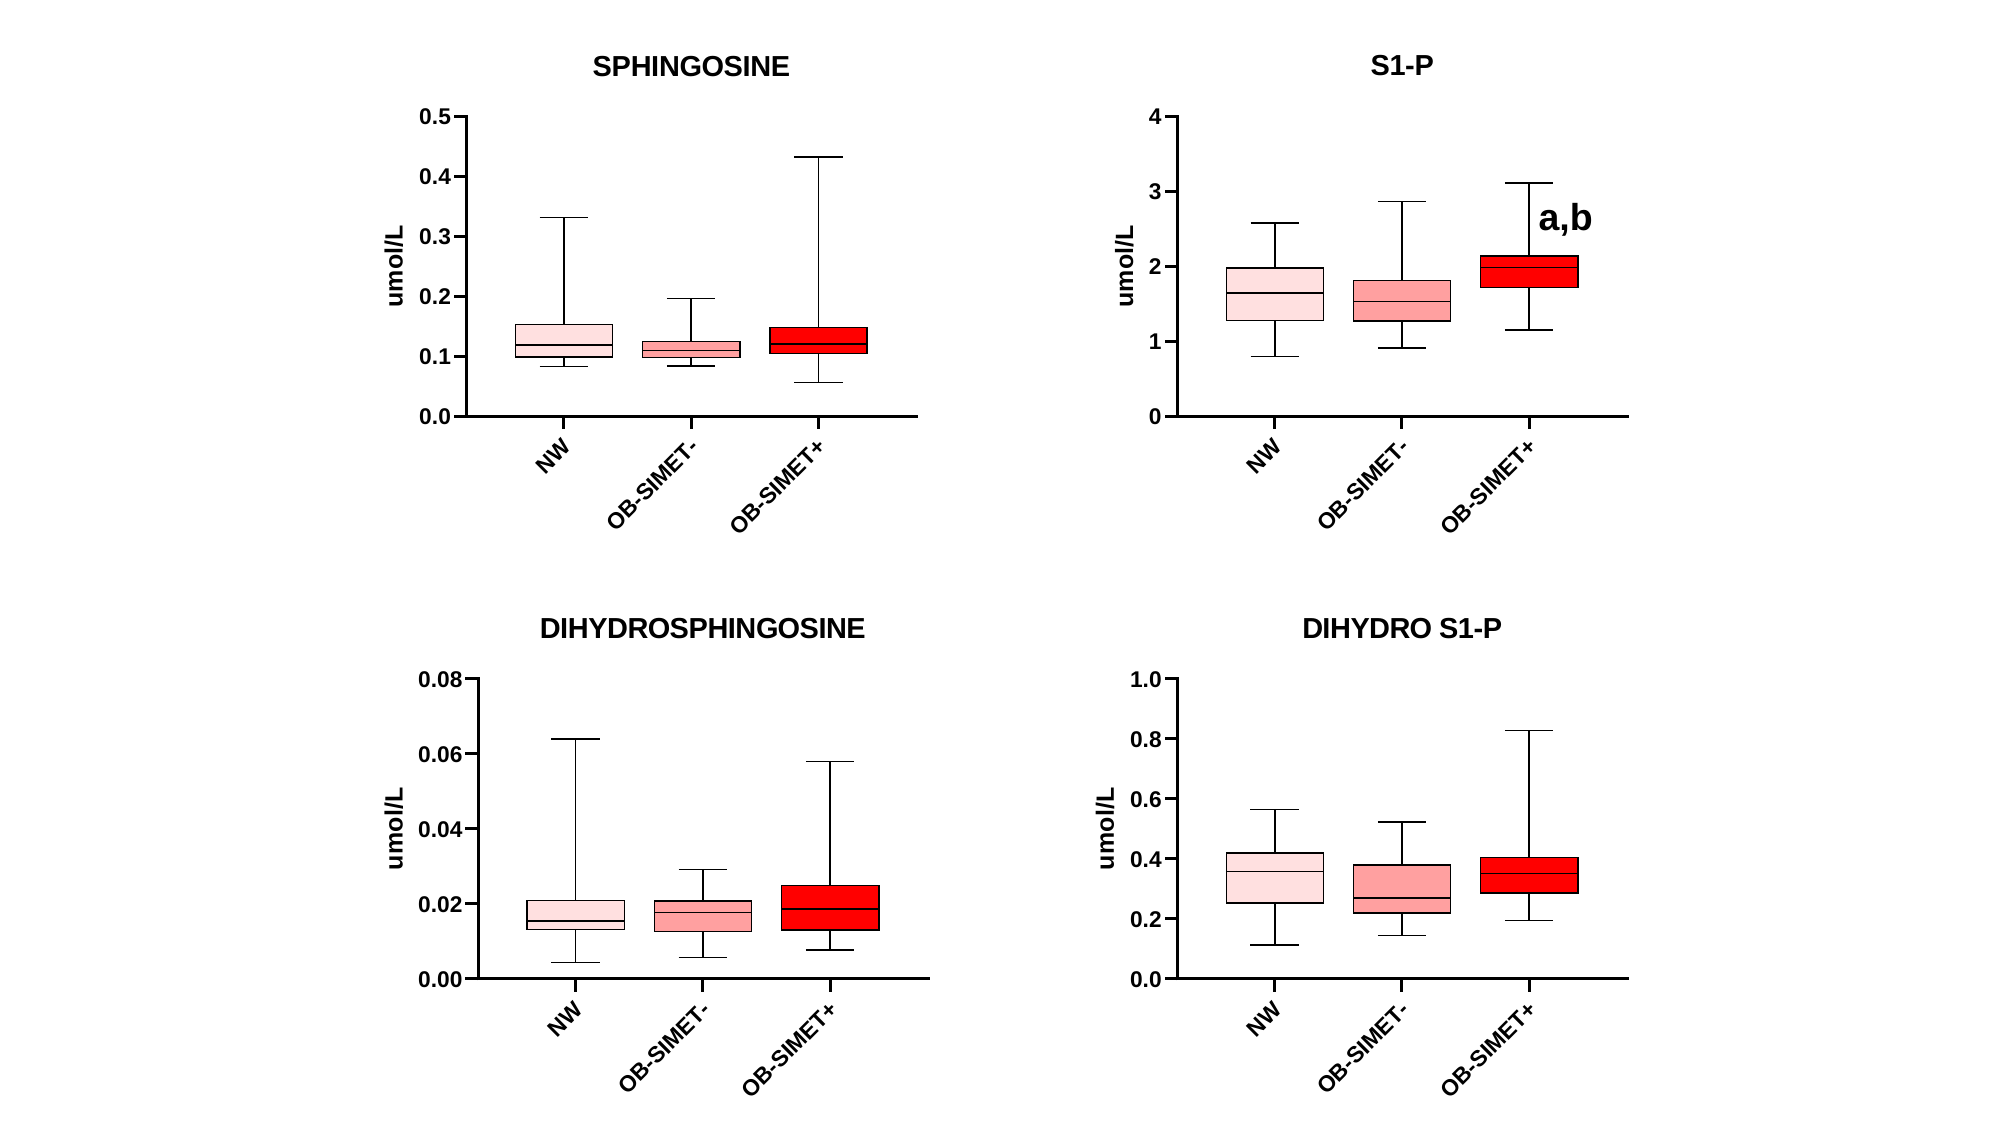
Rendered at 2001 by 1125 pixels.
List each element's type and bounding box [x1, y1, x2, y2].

text_box [357, 27, 932, 563]
text_box [357, 589, 943, 1125]
text_box [1088, 27, 1642, 563]
text_box [1068, 589, 1642, 1125]
